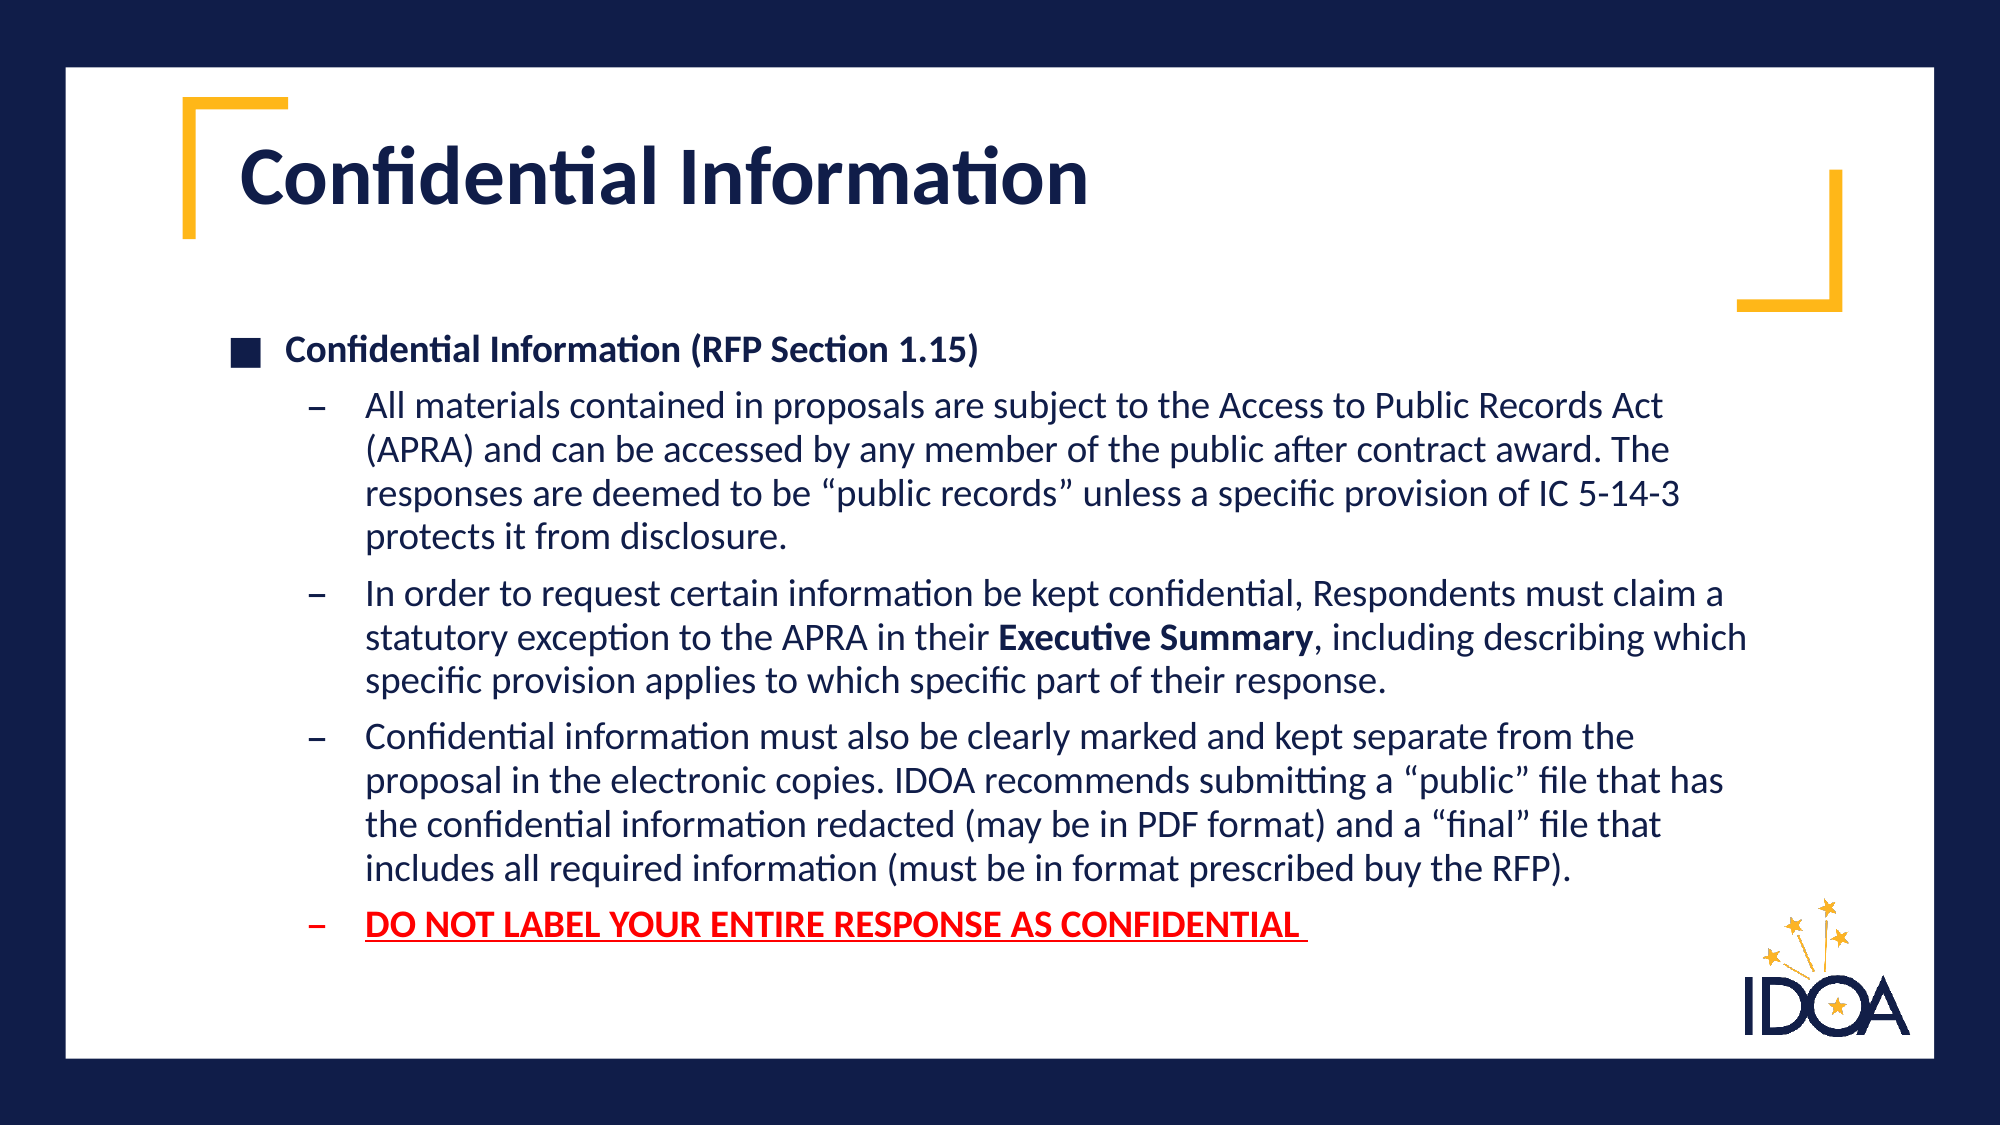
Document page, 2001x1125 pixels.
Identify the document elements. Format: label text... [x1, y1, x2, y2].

picture [1702, 857, 1959, 1114]
list Confidential Information (RFP Section 1.15) All materials contained in proposals are subject to the Access to Public Records Act (APRA) and can be accessed by any member of the public after contract award. The responses are deemed to be “public records” unless a specific provision of IC 5-14-3 protects it from disclosure. In order to request certain information be kept confidential, Respondents must claim a statutory exception to the APRA in their Executive Summary, including describing which specific provision applies to which specific part of their response. Confidential information must also be clearly marked and kept separate from the proposal in the electronic copies. IDOA recommends submitting a “public” file that has the confidential information redacted (may be in PDF format) and a “final” file that includes all required information (must be in format prescribed buy the RFP). DO NOT LABEL YOUR ENTIRE RESPONSE AS CONFIDENTIAL [212, 320, 1788, 958]
title Confidential Information [225, 125, 1800, 262]
